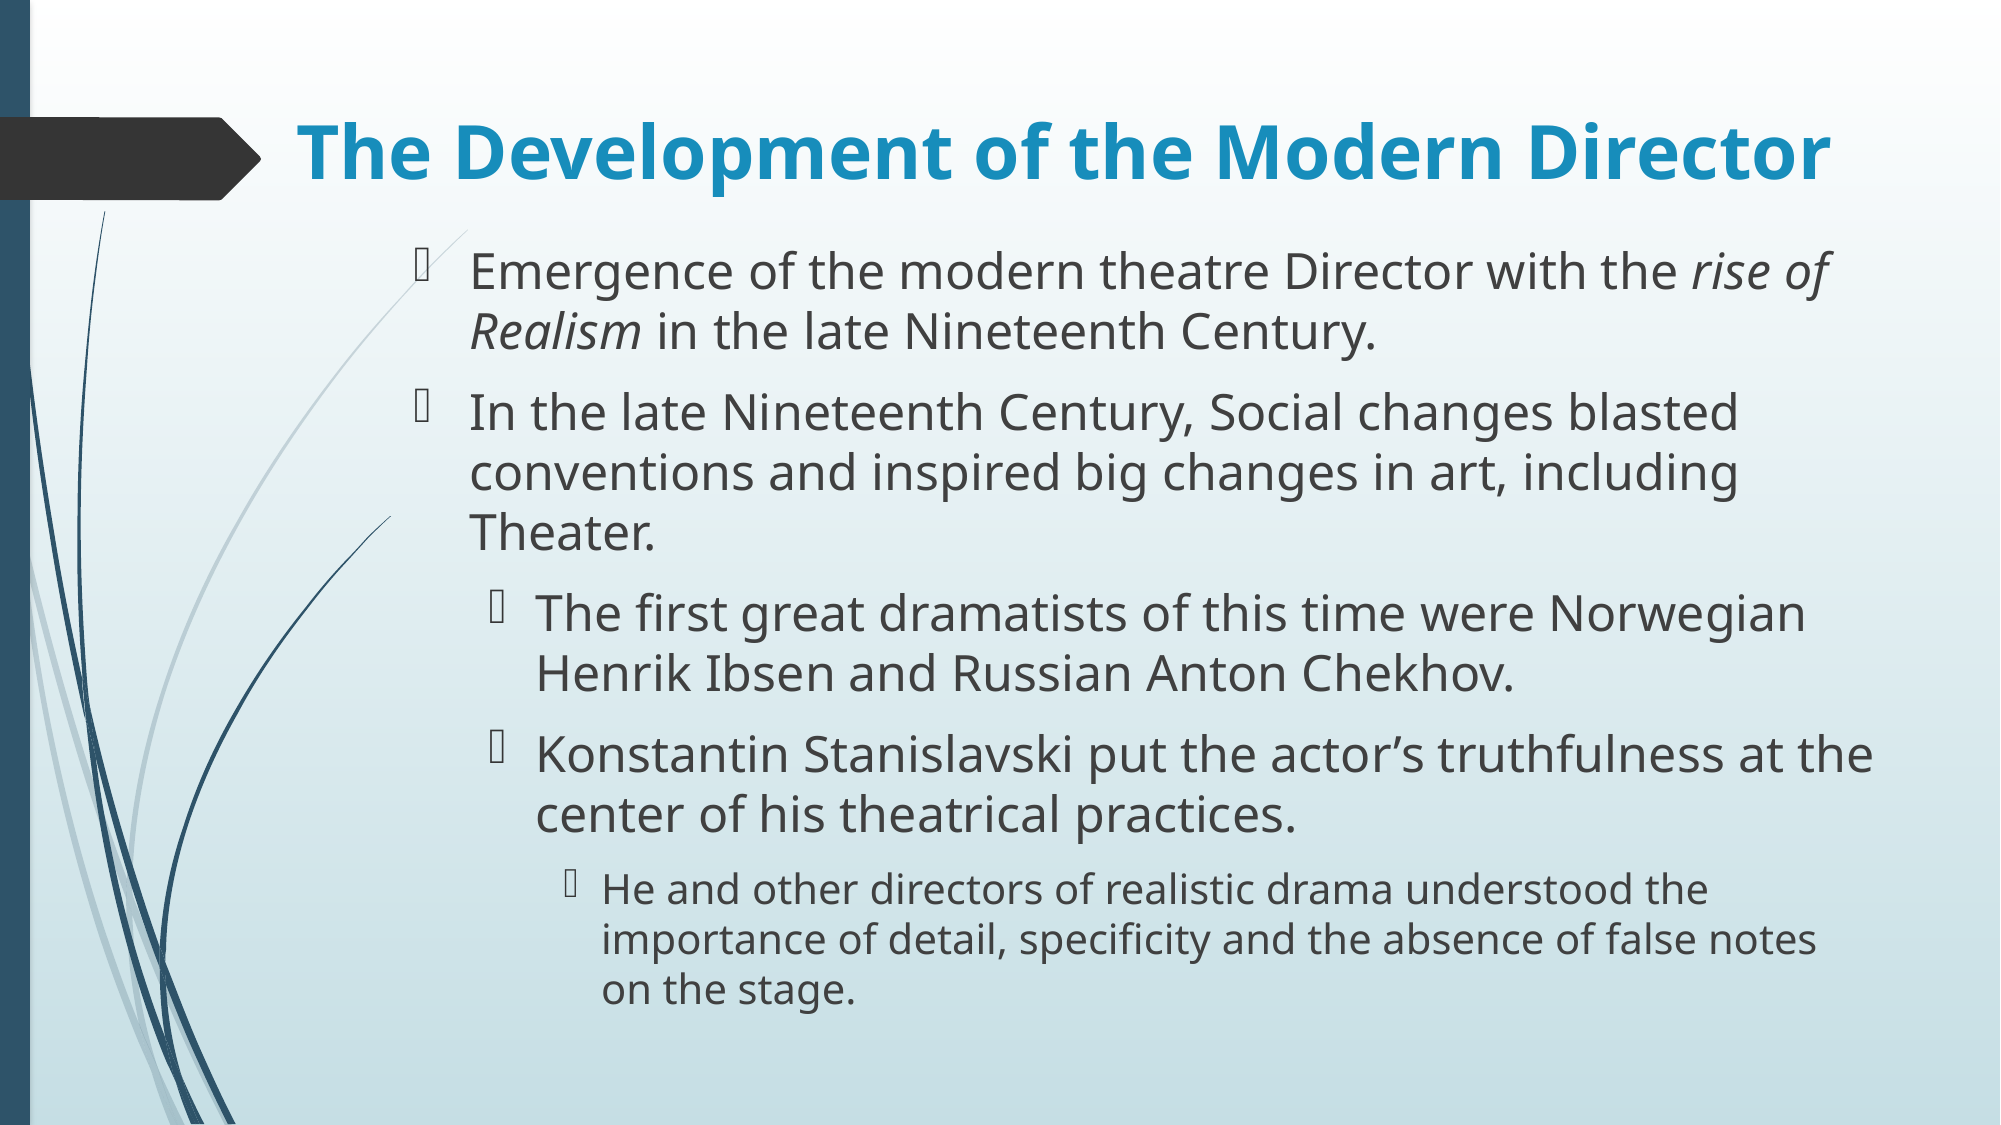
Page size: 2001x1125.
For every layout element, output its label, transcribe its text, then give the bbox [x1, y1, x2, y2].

list Emergence of the modern theatre Director with the rise of Realism in the late Nineteenth Century. In the late Nineteenth Century, Social changes blasted conventions and inspired big changes in art, including Theater. The first great dramatists of this time were Norwegian Henrik Ibsen and Russian Anton Chekhov. Konstantin Stanislavski put the actor’s truthfulness at the center of his theatrical practices. He and other directors of realistic drama understood the importance of detail, specificity and the absence of false notes on the stage. [398, 231, 1893, 1041]
title The Development of the Modern Director [281, 96, 1941, 307]
